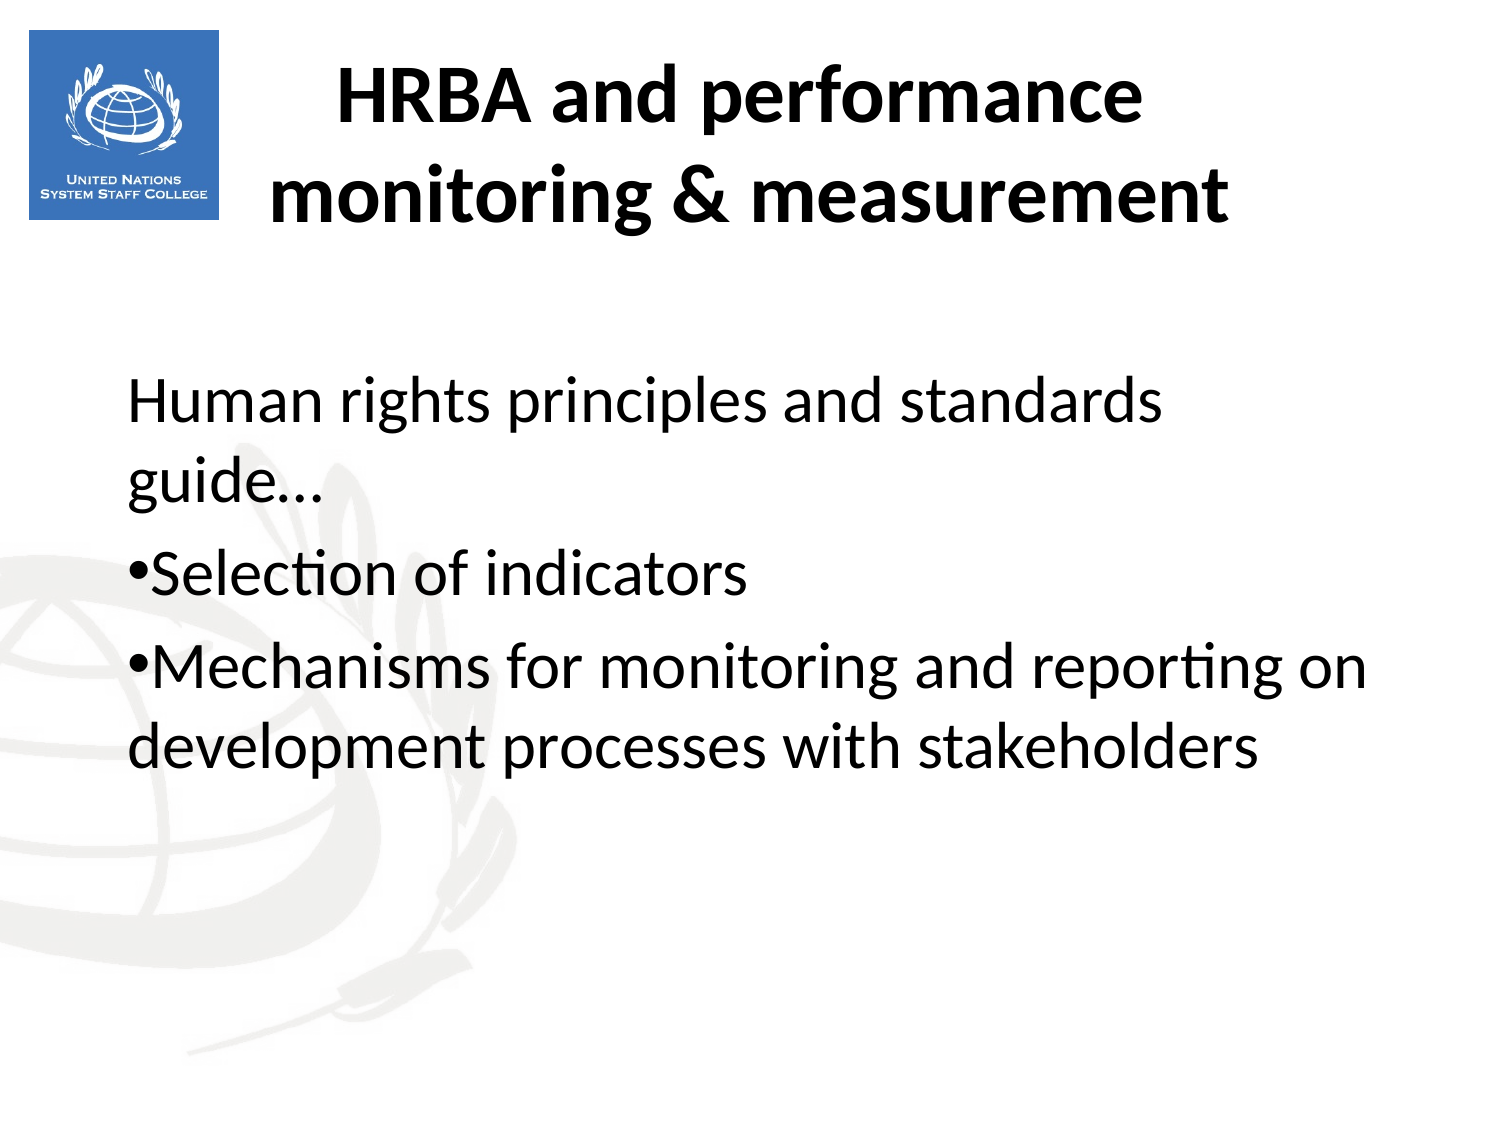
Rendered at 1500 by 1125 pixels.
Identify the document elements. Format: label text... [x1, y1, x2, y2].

title HRBA and performance monitoring & measurement [74, 44, 1426, 233]
list Human rights principles and standards guide… Selection of indicators Mechanisms for monitoring and reporting on development processes with stakeholders [112, 347, 1388, 1024]
picture [29, 30, 219, 220]
